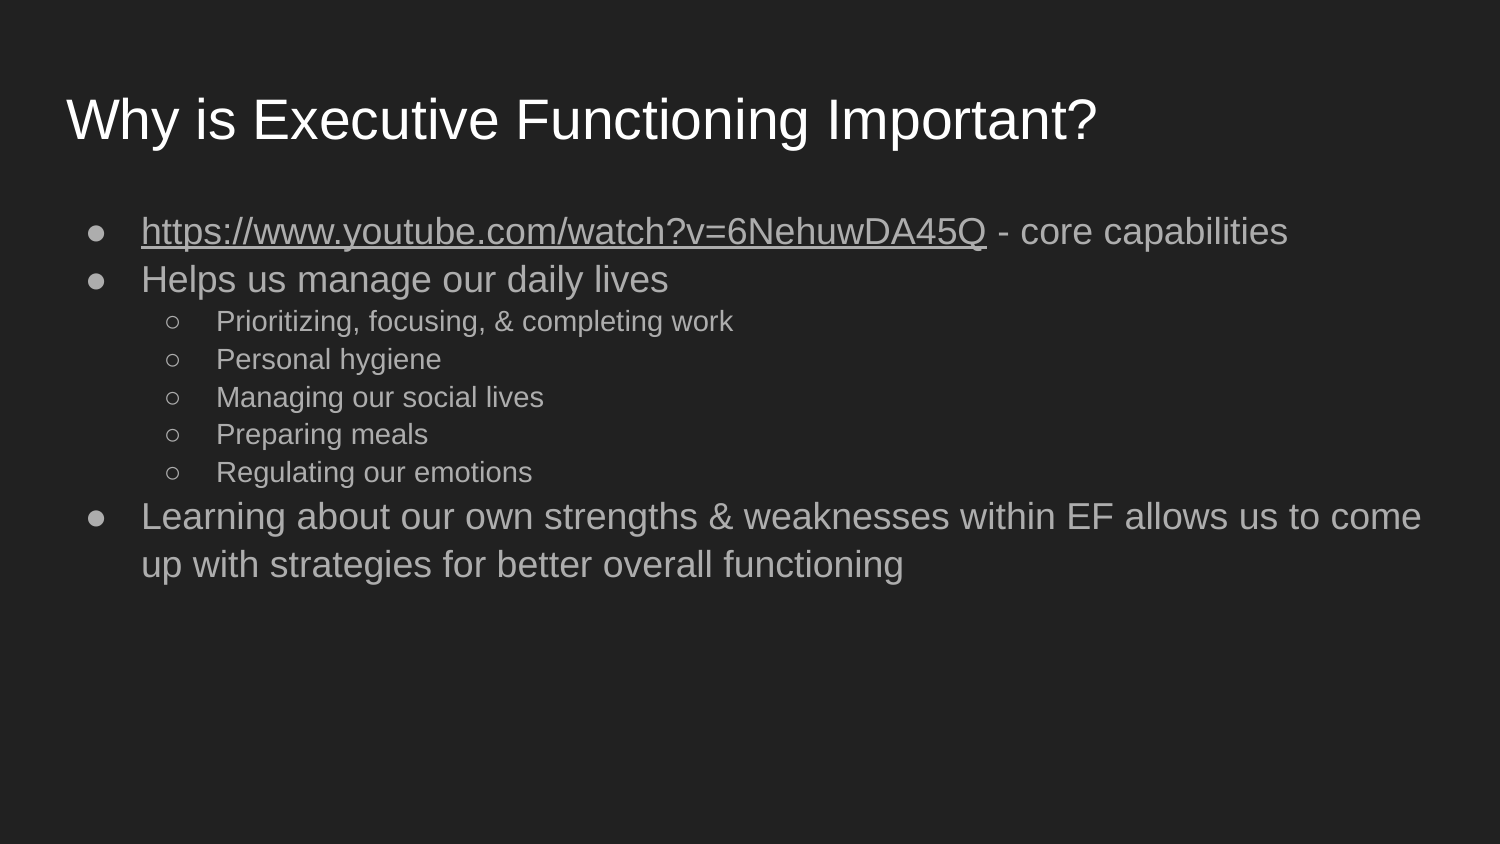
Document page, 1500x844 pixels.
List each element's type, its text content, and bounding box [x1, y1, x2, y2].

list https://www.youtube.com/watch?v=6NehuwDA45Q - core capabilities Helps us manage our daily lives Prioritizing, focusing, & completing work Personal hygiene Managing our social lives Preparing meals Regulating our emotions Learning about our own strengths & weaknesses within EF allows us to come up with strategies for better overall functioning [51, 189, 1449, 750]
title Why is Executive Functioning Important? [51, 72, 1449, 167]
